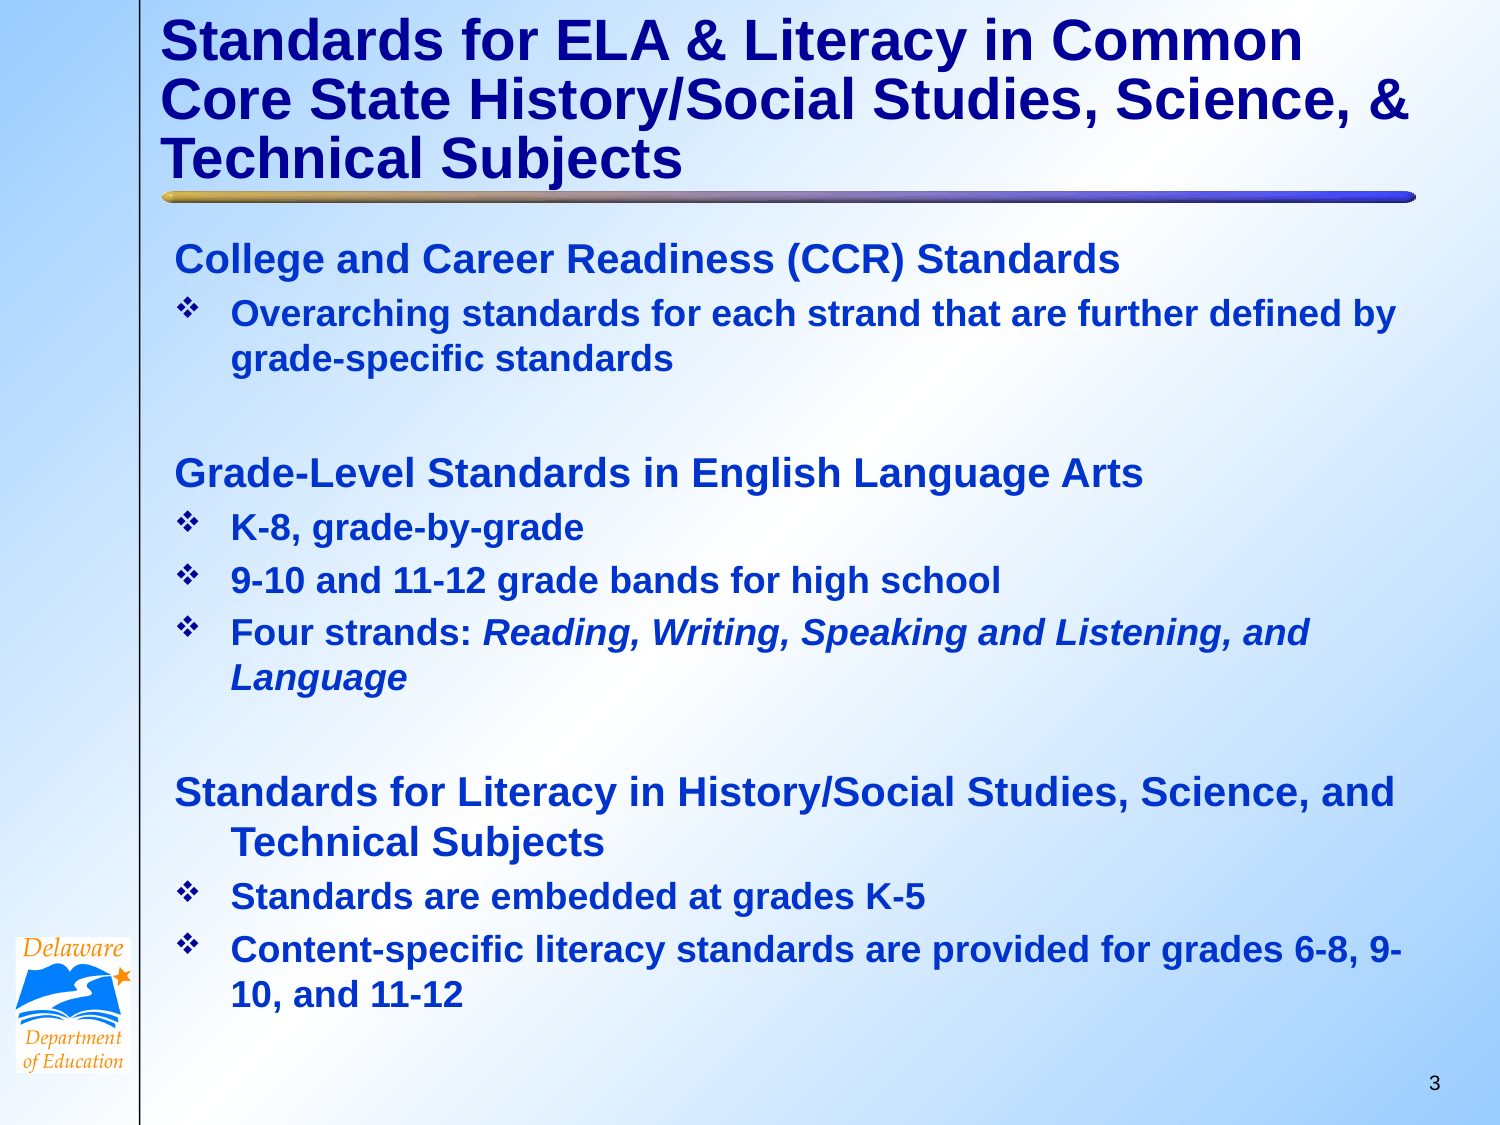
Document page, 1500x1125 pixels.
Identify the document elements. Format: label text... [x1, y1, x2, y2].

list College and Career Readiness (CCR) Standards Overarching standards for each strand that are further defined by grade-specific standards Grade-Level Standards in English Language Arts K-8, grade-by-grade 9-10 and 11-12 grade bands for high school Four strands: Reading, Writing, Speaking and Listening, and Language Standards for Literacy in History/Social Studies, Science, and Technical Subjects Standards are embedded at grades K-5 Content-specific literacy standards are provided for grades 6-8, 9-10, and 11-12 [159, 223, 1454, 1064]
picture [15, 937, 131, 1073]
slide_number 2 [1142, 1054, 1456, 1110]
title Standards for ELA & Literacy in Common Core State History/Social Studies, Science, & Technical Subjects [152, 0, 1444, 199]
picture [152, 199, 1425, 204]
